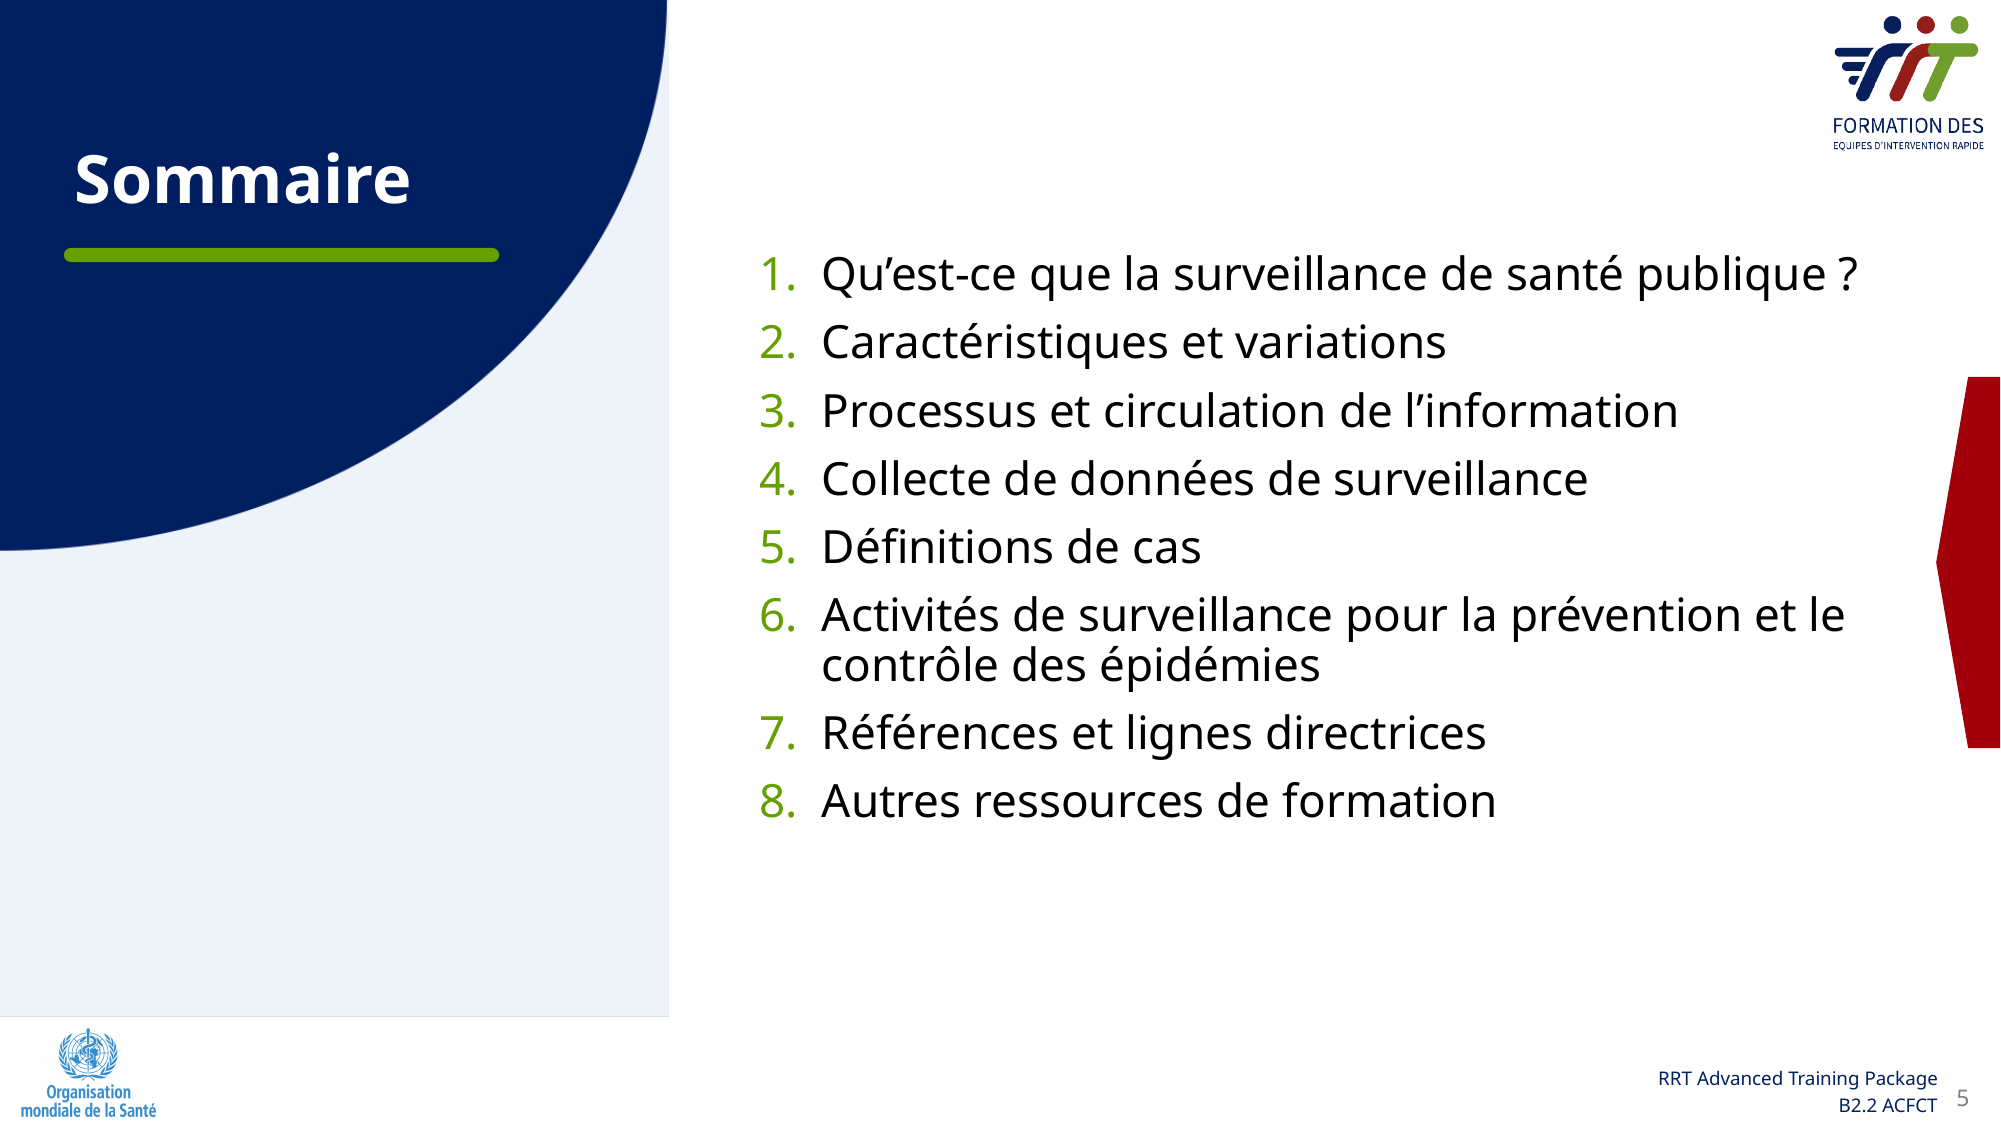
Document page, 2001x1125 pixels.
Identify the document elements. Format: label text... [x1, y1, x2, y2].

title Sommaire [66, 152, 469, 213]
picture [20, 1027, 157, 1118]
list Qu’est-ce que la surveillance de santé publique ? Caractéristiques et variations Processus et circulation de l’information Collecte de données de surveillance Définitions de cas Activités de surveillance pour la prévention et le contrôle des épidémies Références et lignes directrices Autres ressources de formation [751, 243, 1911, 882]
picture [1833, 15, 1984, 151]
picture [0, 0, 669, 1018]
